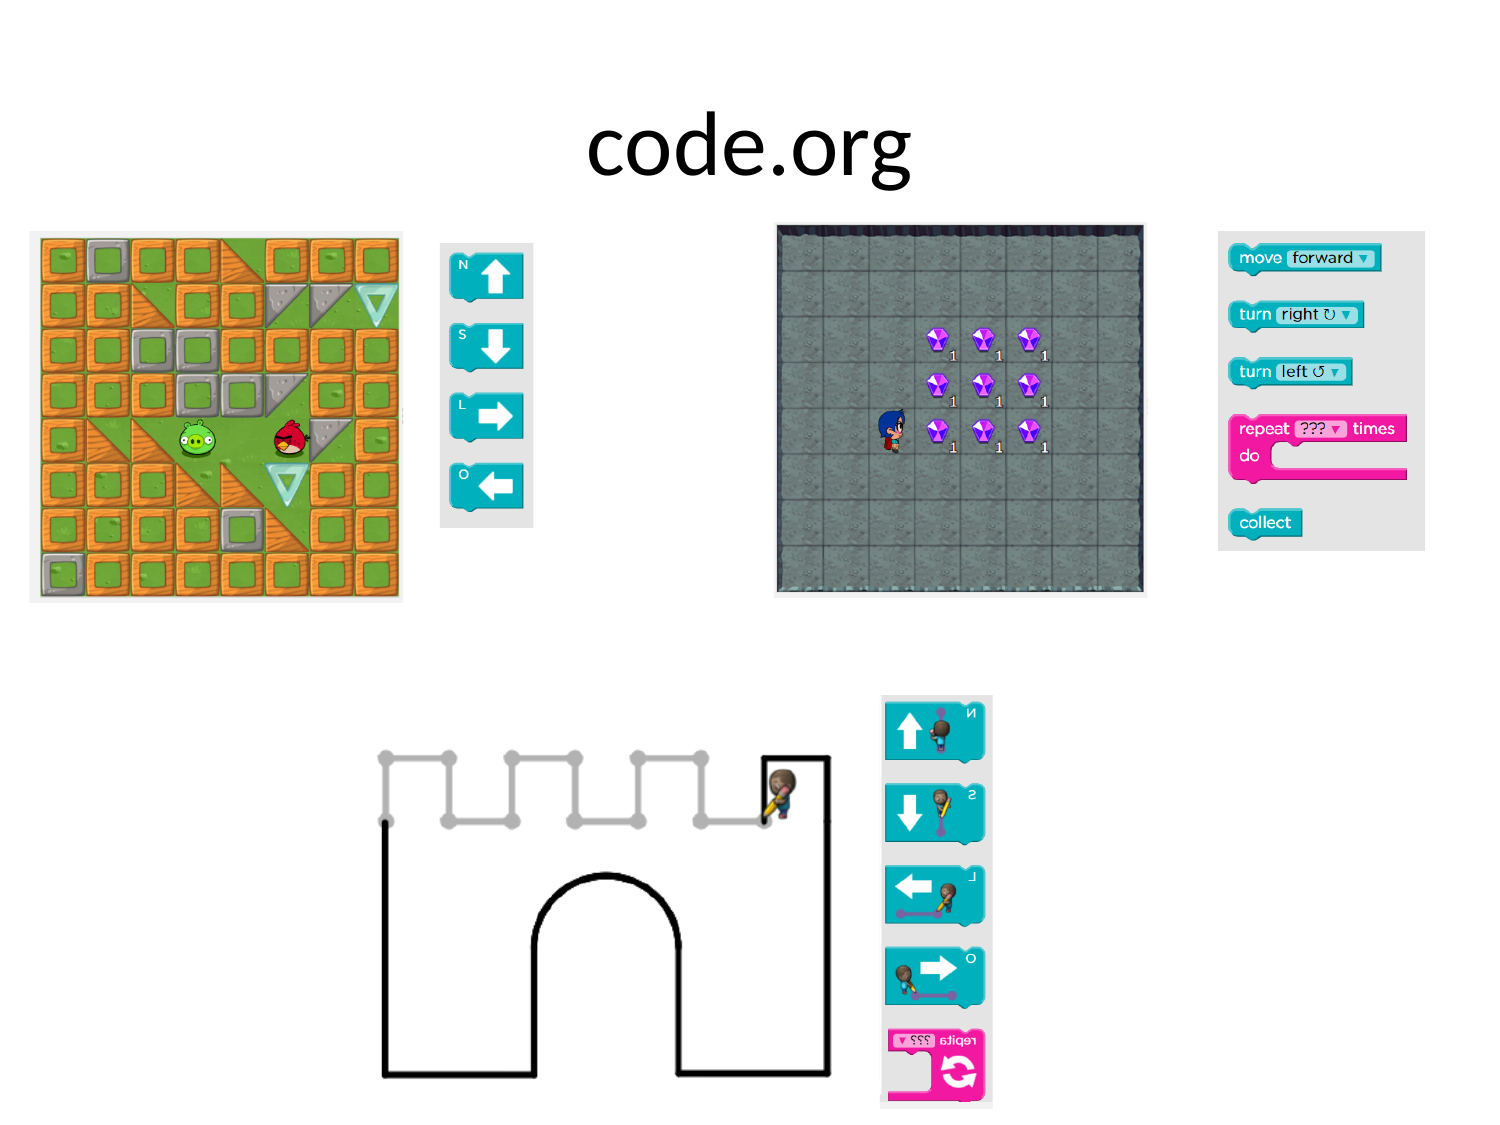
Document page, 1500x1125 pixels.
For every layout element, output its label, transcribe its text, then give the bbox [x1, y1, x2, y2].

picture [879, 694, 993, 1109]
title code.org [75, 45, 1425, 233]
picture [360, 718, 850, 1124]
picture [1217, 231, 1426, 551]
picture [439, 243, 534, 528]
picture [29, 231, 404, 603]
picture [773, 222, 1148, 598]
